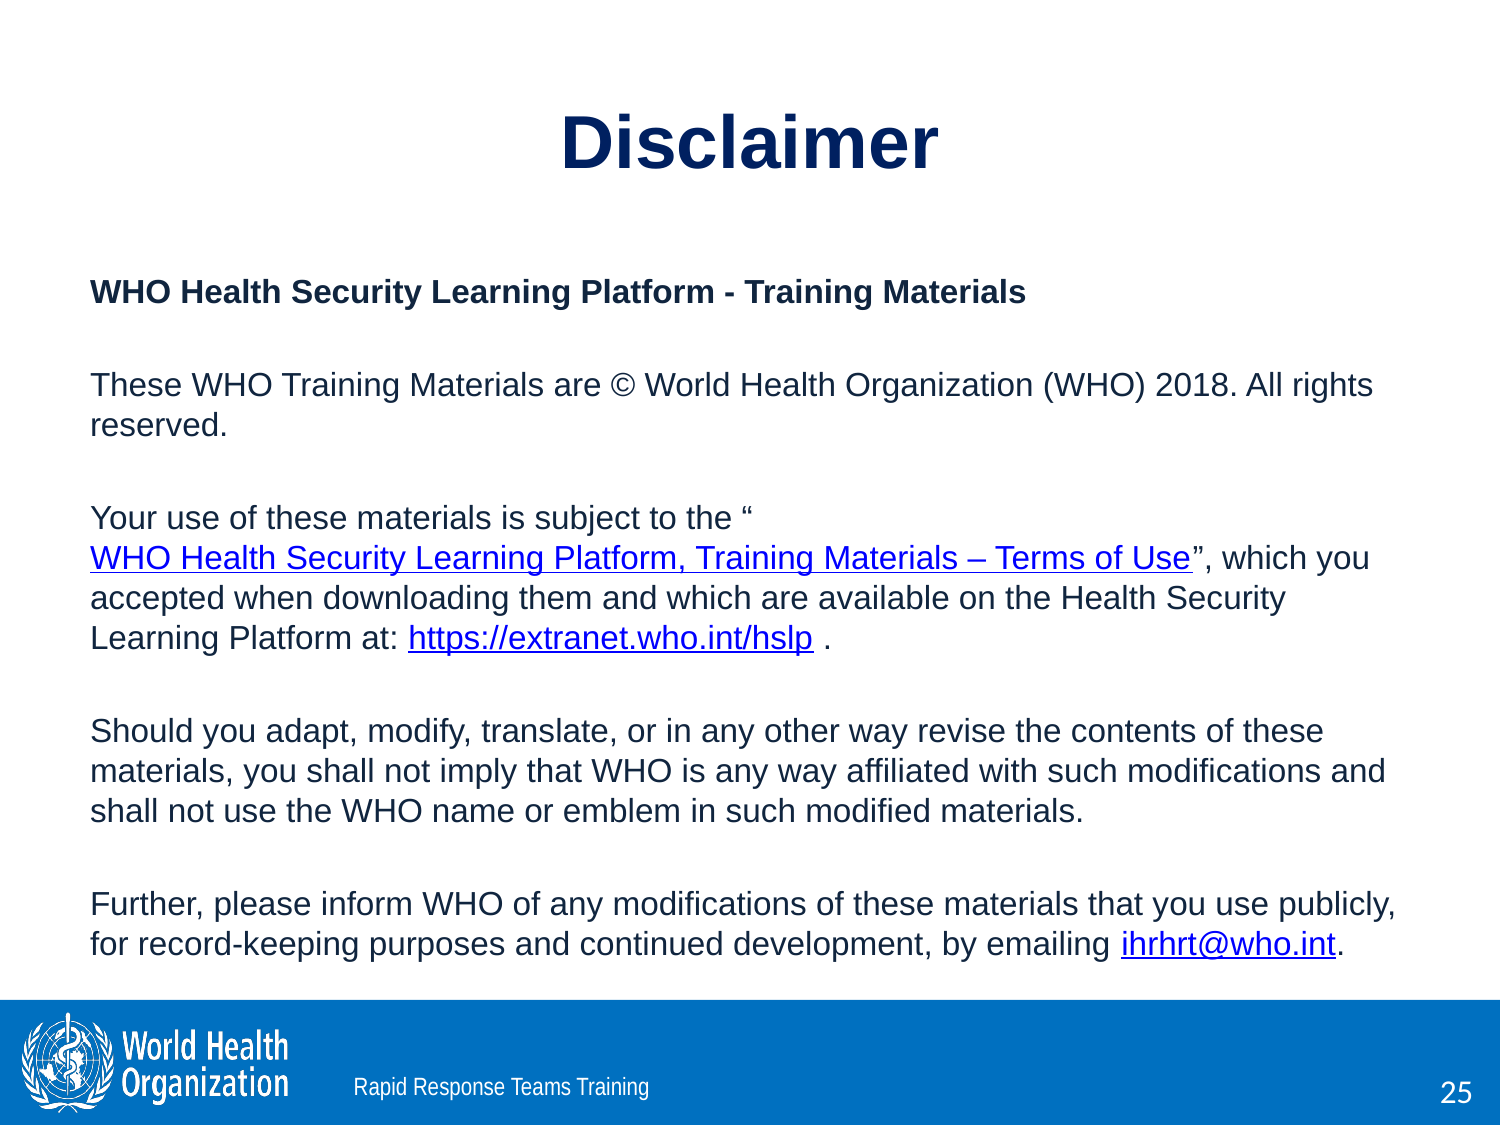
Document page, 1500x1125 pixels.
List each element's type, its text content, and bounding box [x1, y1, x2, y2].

list WHO Health Security Learning Platform - Training Materials These WHO Training Materials are © World Health Organization (WHO) 2018. All rights reserved. Your use of these materials is subject to the “WHO Health Security Learning Platform, Training Materials – Terms of Use”, which you accepted when downloading them and which are available on the Health Security Learning Platform at: https://extranet.who.int/hslp . Should you adapt, modify, translate, or in any other way revise the contents of these materials, you shall not imply that WHO is any way affiliated with such modifications and shall not use the WHO name or emblem in such modified materials. Further, please inform WHO of any modifications of these materials that you use publicly, for record-keeping purposes and continued development, by emailing ihrhrt@who.int. [75, 262, 1425, 1005]
picture [21, 1012, 288, 1113]
title Disclaimer [75, 45, 1425, 233]
